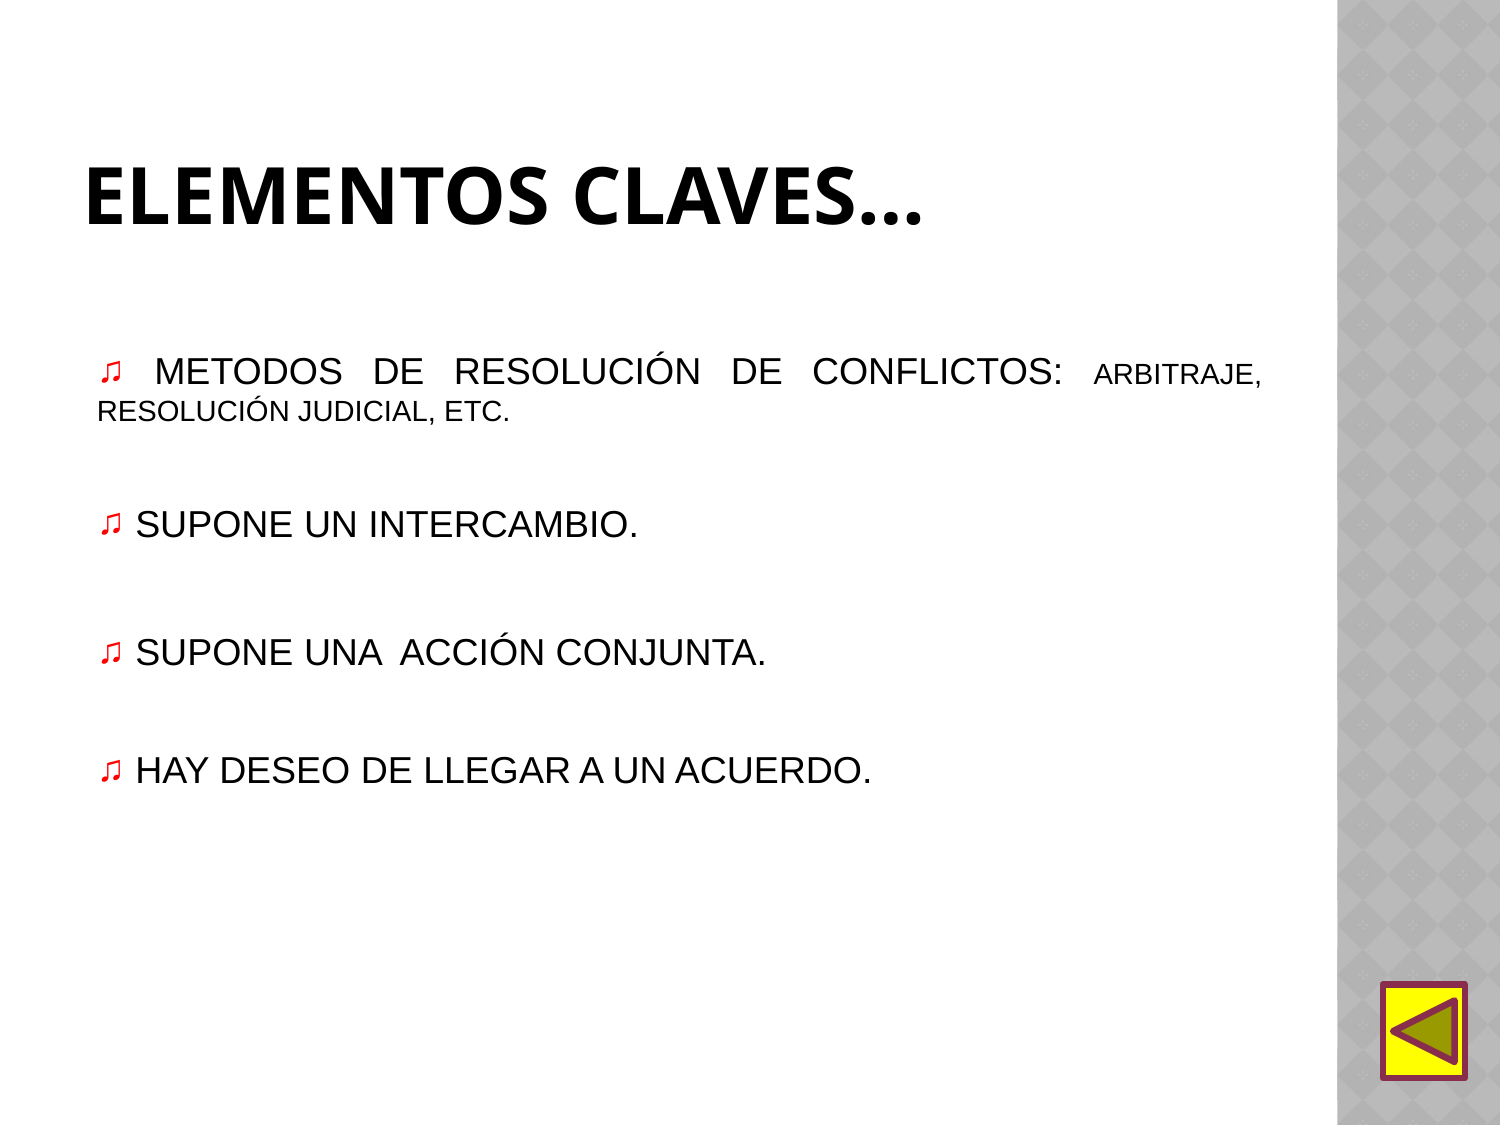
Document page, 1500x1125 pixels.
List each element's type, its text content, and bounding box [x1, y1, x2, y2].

text_box HAY DESEO DE LLEGAR A UN ACUERDO. [82, 738, 1278, 798]
text_box [1380, 981, 1468, 1081]
text_box METODOS DE RESOLUCIÓN DE CONFLICTOS: ARBITRAJE, RESOLUCIÓN JUDICIAL, ETC. [82, 339, 1278, 435]
text_box SUPONE UN INTERCAMBIO. [82, 492, 1278, 552]
text_box SUPONE UNA ACCIÓN CONJUNTA. [82, 621, 1278, 681]
title ELEMENTOS CLAVES… [75, 52, 1263, 240]
